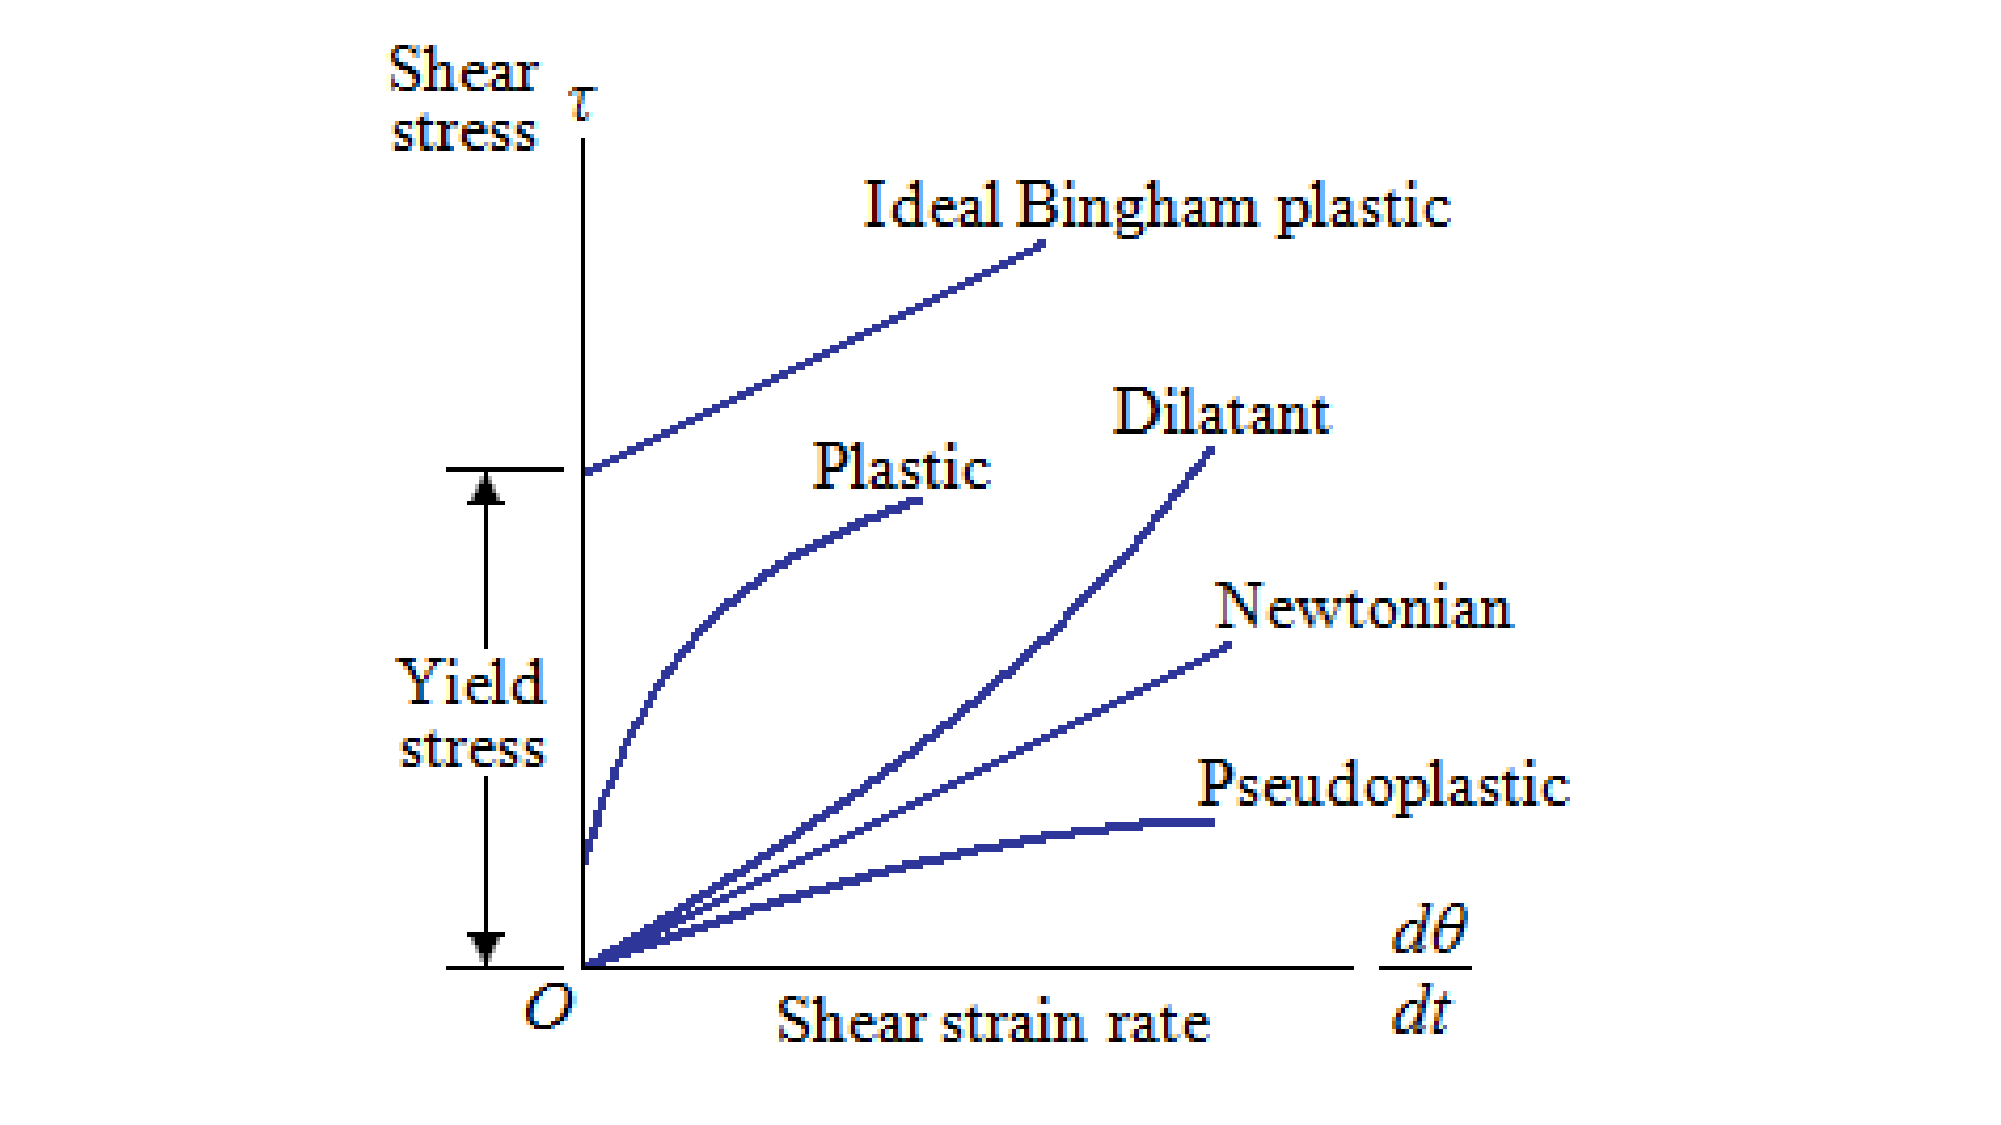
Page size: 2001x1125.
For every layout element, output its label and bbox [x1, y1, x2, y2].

picture [370, 20, 1587, 1068]
